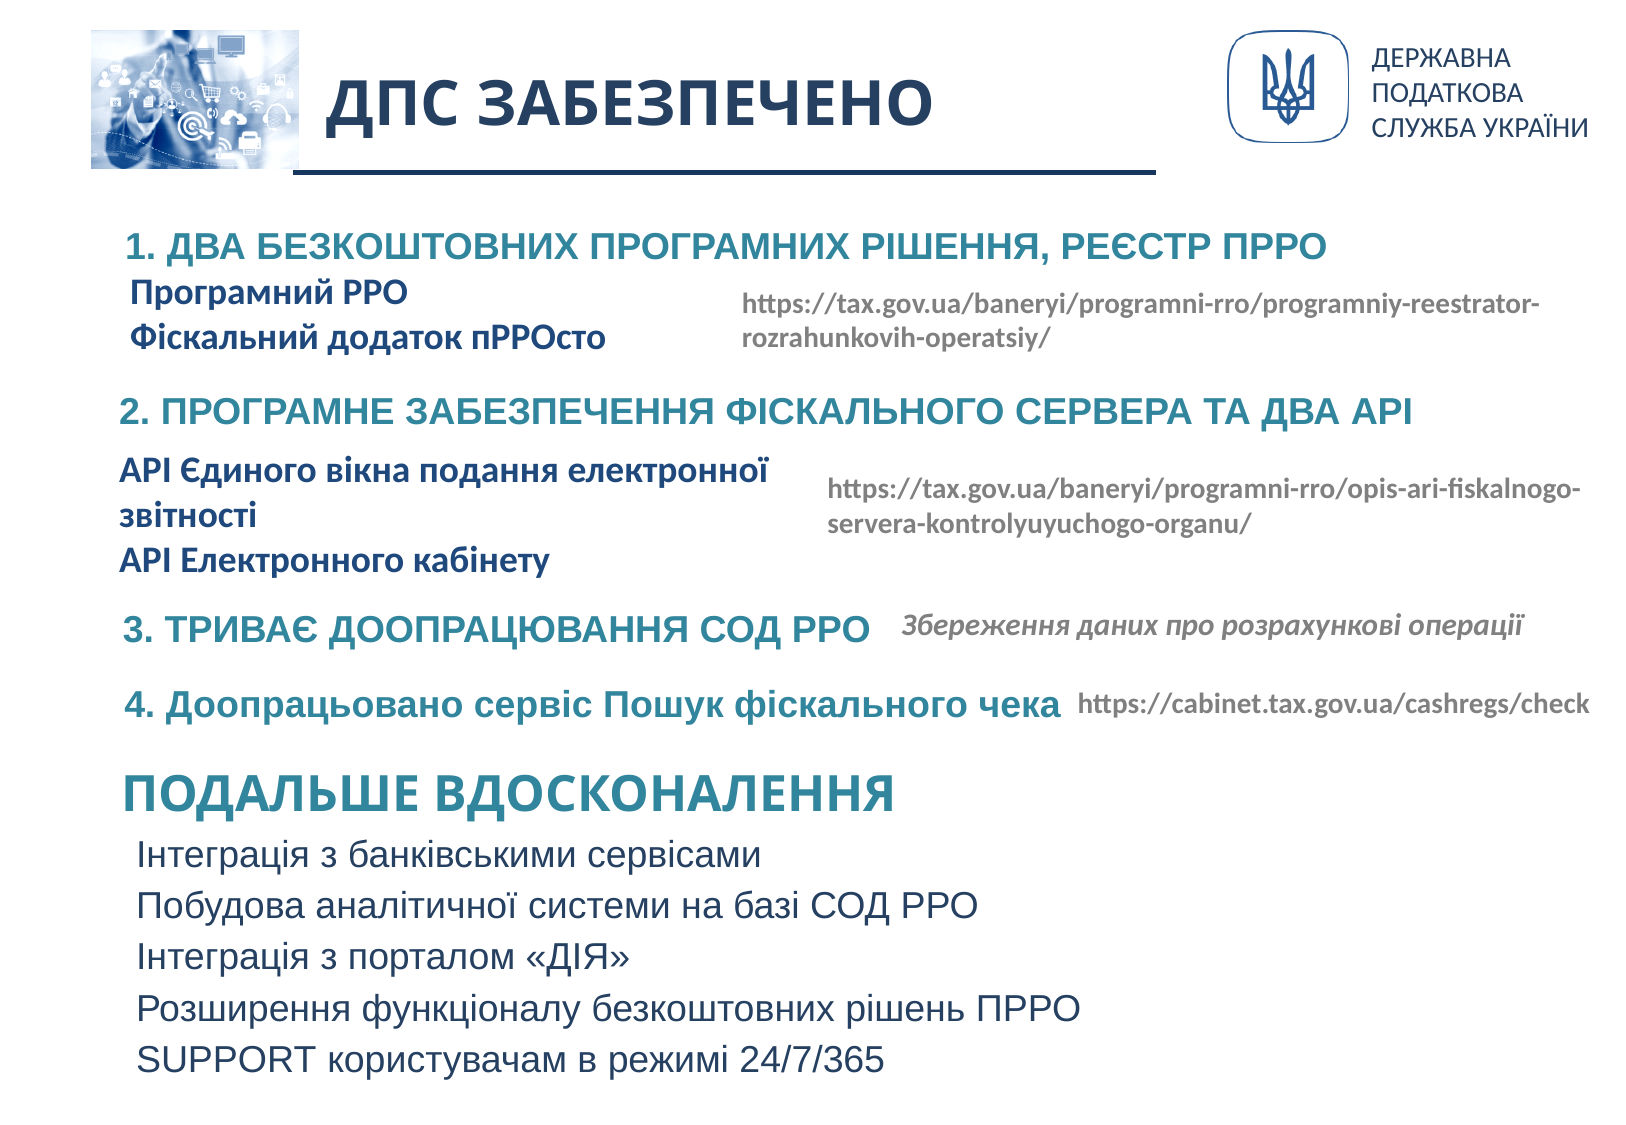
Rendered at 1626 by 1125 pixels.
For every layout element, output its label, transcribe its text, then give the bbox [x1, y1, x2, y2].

text_box 2. ПРОГРАМНЕ ЗАБЕЗПЕЧЕННЯ ФІСКАЛЬНОГО СЕРВЕРА ТА ДВА АРІ [104, 379, 1472, 440]
text_box Програмний РРО Фіскальний додаток пРРОсто [115, 259, 628, 365]
text_box АРІ Єдиного вікна подання електронної звітності АРІ Електронного кабінету [104, 437, 849, 588]
text_box ПОДАЛЬШЕ ВДОСКОНАЛЕННЯ [106, 753, 966, 822]
text_box 1. ДВА БЕЗКОШТОВНИХ ПРОГРАМНИХ РІШЕННЯ, РЕЄСТР ПРРО [110, 214, 1344, 275]
text_box 3. ТРИВАЄ ДООПРАЦЮВАННЯ СОД РРО [108, 597, 897, 658]
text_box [1227, 30, 1605, 143]
text_box ДПС ЗАБЕЗПЕЧЕНО [311, 37, 1269, 163]
text_box 4. Доопрацьовано сервіс Пошук фіскального чека [109, 672, 1077, 732]
text_box Збереження даних про розрахункові операції [886, 596, 1578, 650]
text_box https://cabinet.tax.gov.ua/cashregs/check [1062, 677, 1606, 727]
text_box https://tax.gov.ua/baneryi/programni-rro/opis-ari-fiskalnogo-servera-kontrolyuyuchogo-organu/ [812, 462, 1609, 547]
text_box https://tax.gov.ua/baneryi/programni-rro/programniy-reestrator-rozrahunkovih-operatsiy/ [727, 276, 1575, 362]
text_box Інтеграція з банківськими сервісами Побудова аналітичної системи на базі СОД РРО Інтеграція з порталом «ДІЯ» Розширення функціоналу безкоштовних рішень ПРРО SUPPORT користувачам в режимі 24/7/365 [0, 822, 1097, 1125]
picture [91, 30, 300, 170]
